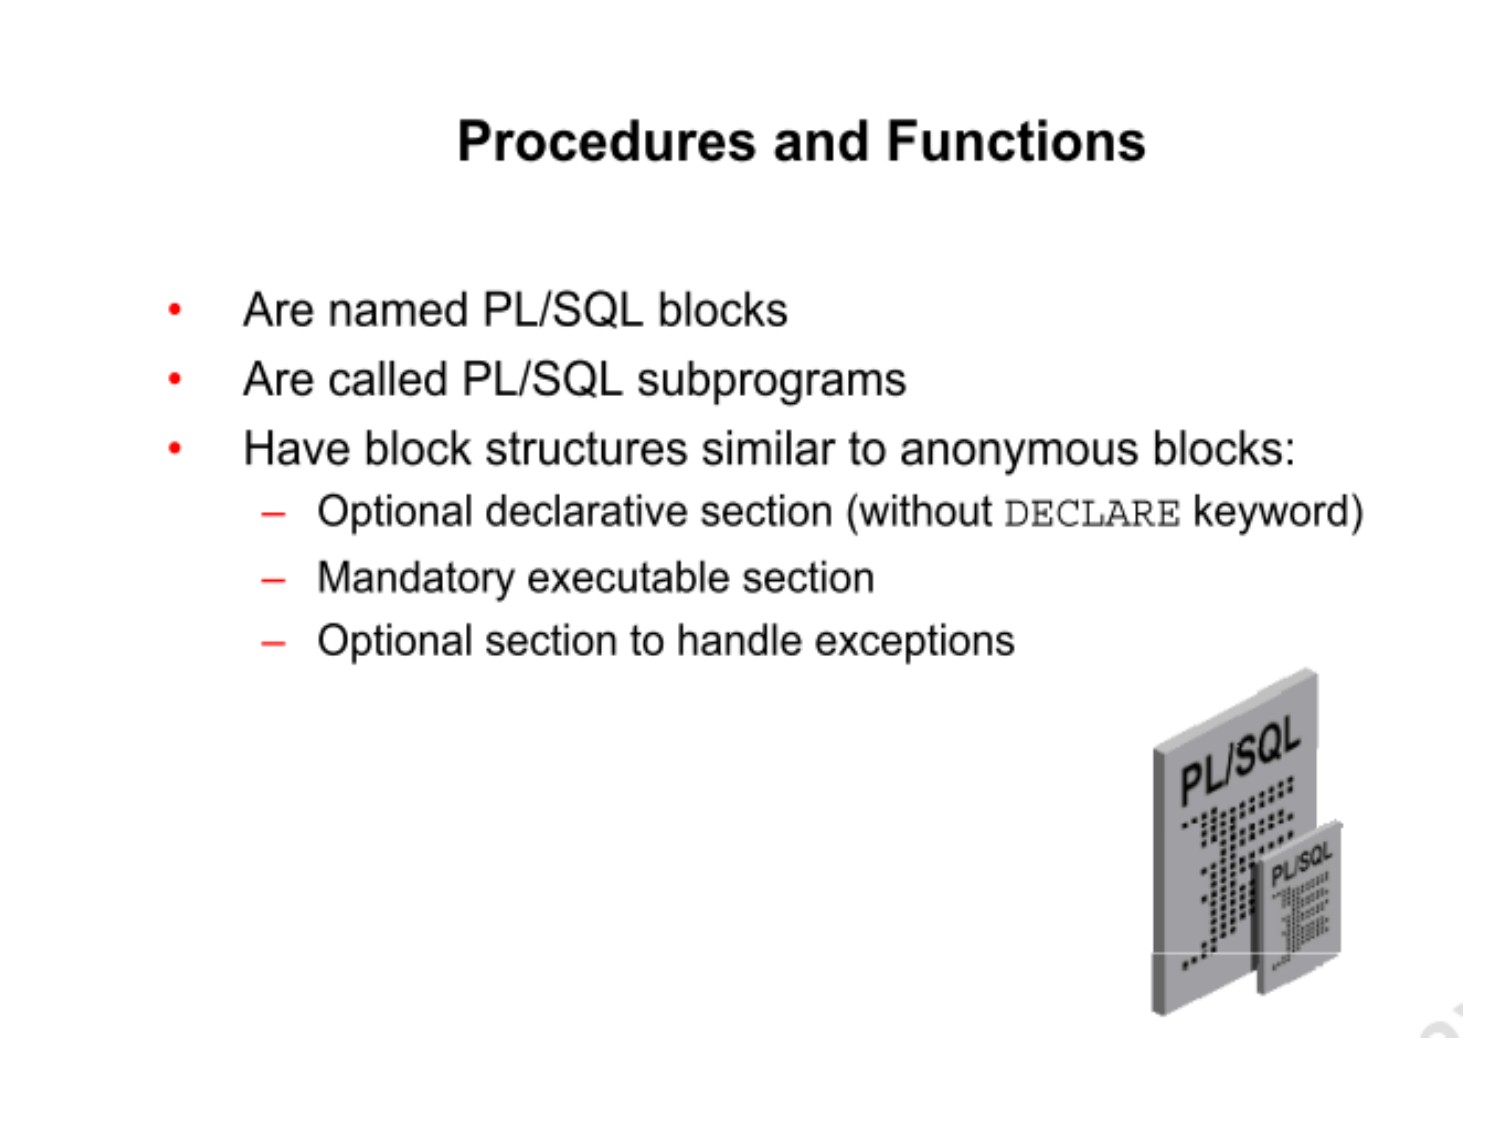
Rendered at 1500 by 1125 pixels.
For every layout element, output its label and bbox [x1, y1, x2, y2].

picture [49, 37, 1463, 1038]
